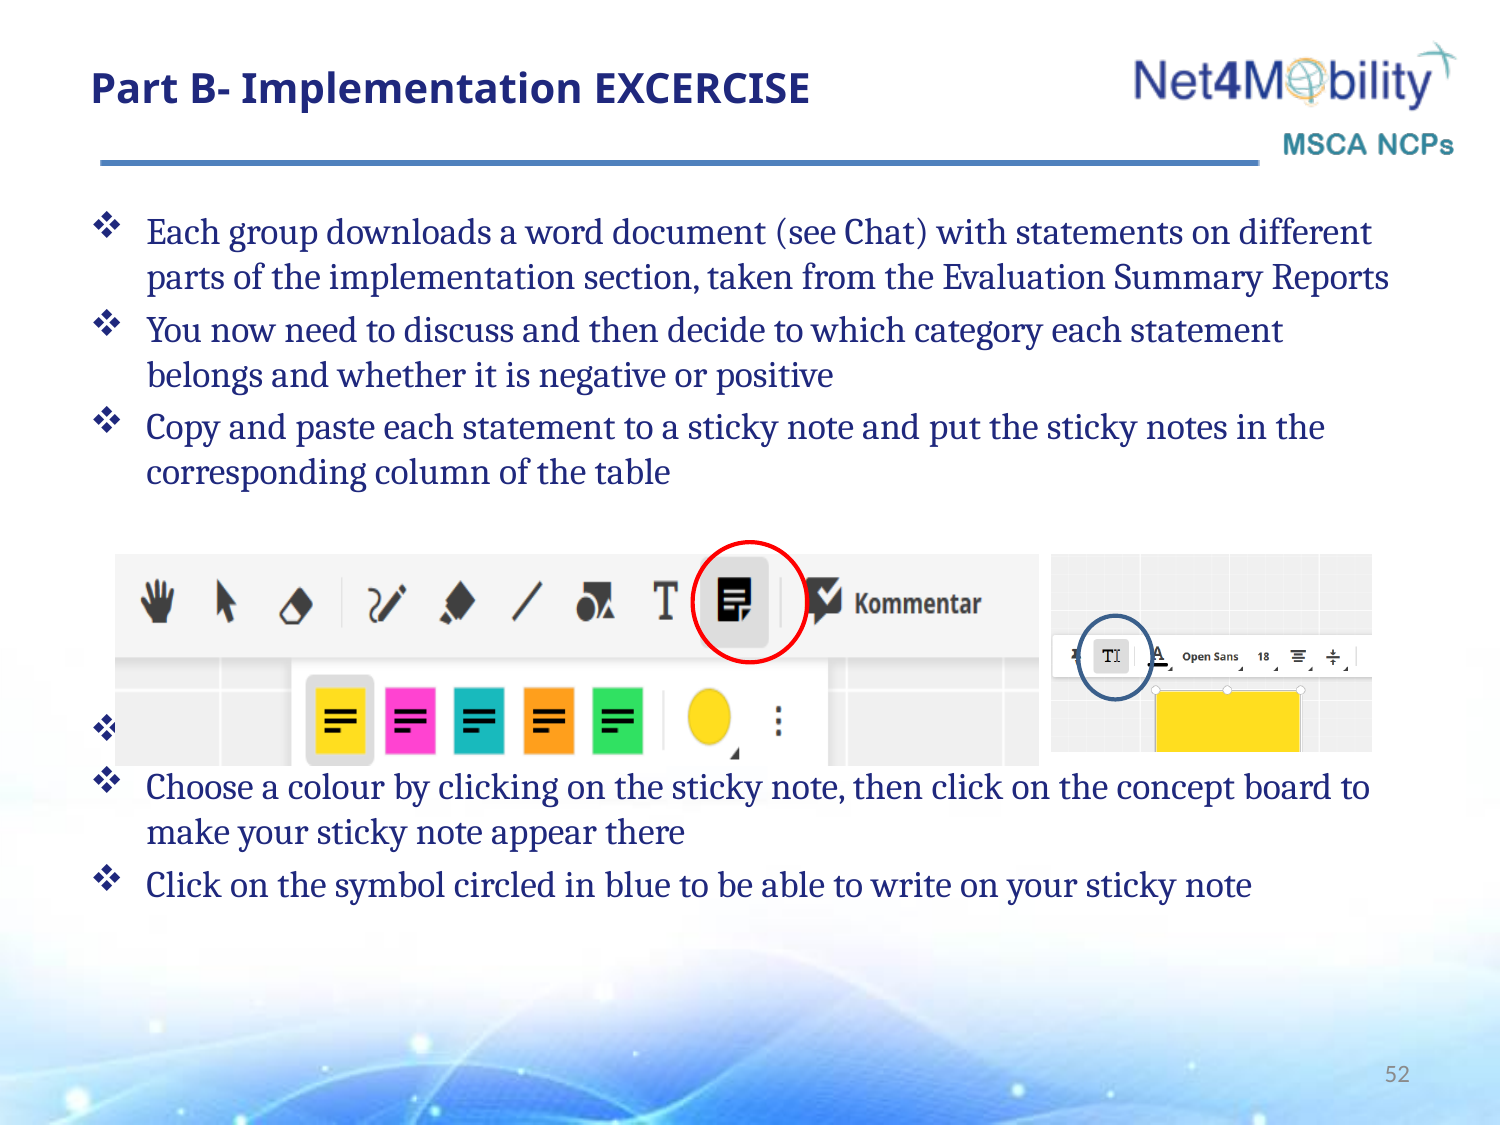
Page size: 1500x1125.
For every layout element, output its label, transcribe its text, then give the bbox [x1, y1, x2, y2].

title Part B- Implementation EXCERCISE [75, 30, 1093, 144]
picture [0, 0, 1500, 1125]
text_box [714, 540, 785, 552]
list Each group downloads a word document (see Chat) with statements on different parts of the implementation section, taken from the Evaluation Summary Reports You now need to discuss and then decide to which category each statement belongs and whether it is negative or positive Copy and paste each statement to a sticky note and put the sticky notes in the corresponding column of the table Take a sticky note by clicking the button circled in red Choose a colour by clicking on the sticky note, then click on the concept board to make your sticky note appear there Click on the symbol circled in blue to be able to write on your sticky note [75, 199, 1425, 1005]
slide_number 52 [1074, 1042, 1425, 1103]
